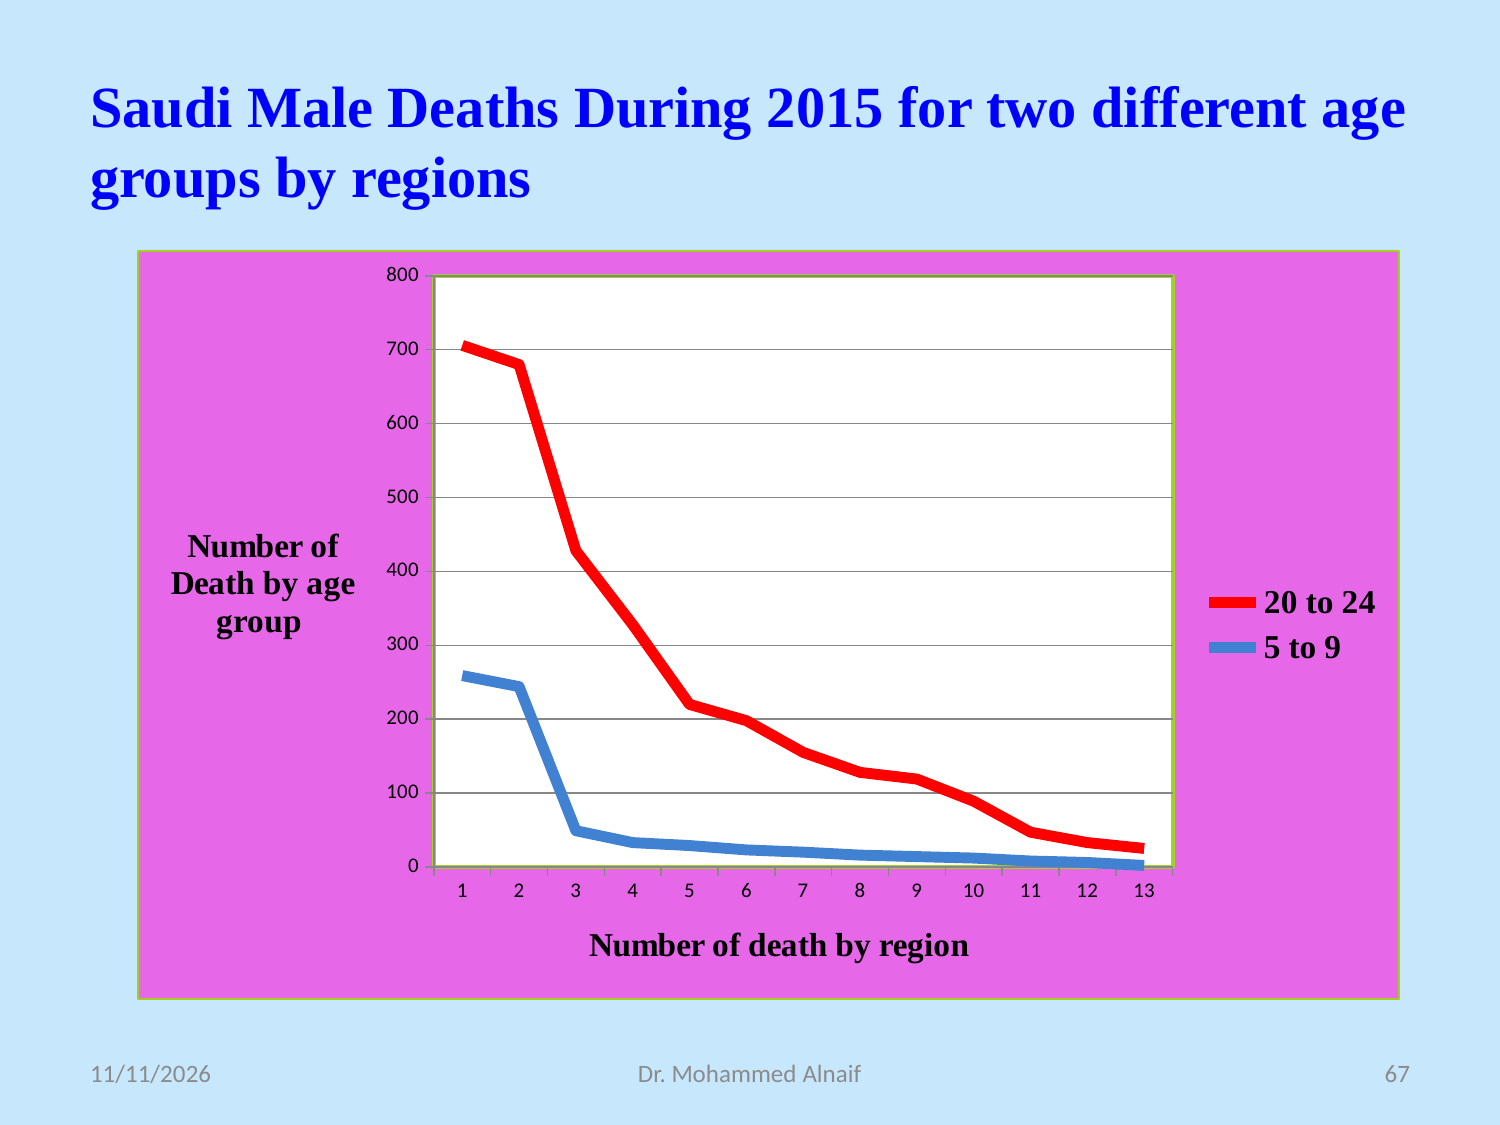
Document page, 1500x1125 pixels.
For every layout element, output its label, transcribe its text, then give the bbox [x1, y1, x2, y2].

slide_number 67 [1074, 1042, 1425, 1103]
title Saudi Male Deaths During 2015 for two different age groups by regions [75, 45, 1425, 233]
footer Dr. Mohammed Alnaif [512, 1042, 988, 1103]
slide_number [75, 1042, 425, 1103]
chart [137, 249, 1401, 1001]
